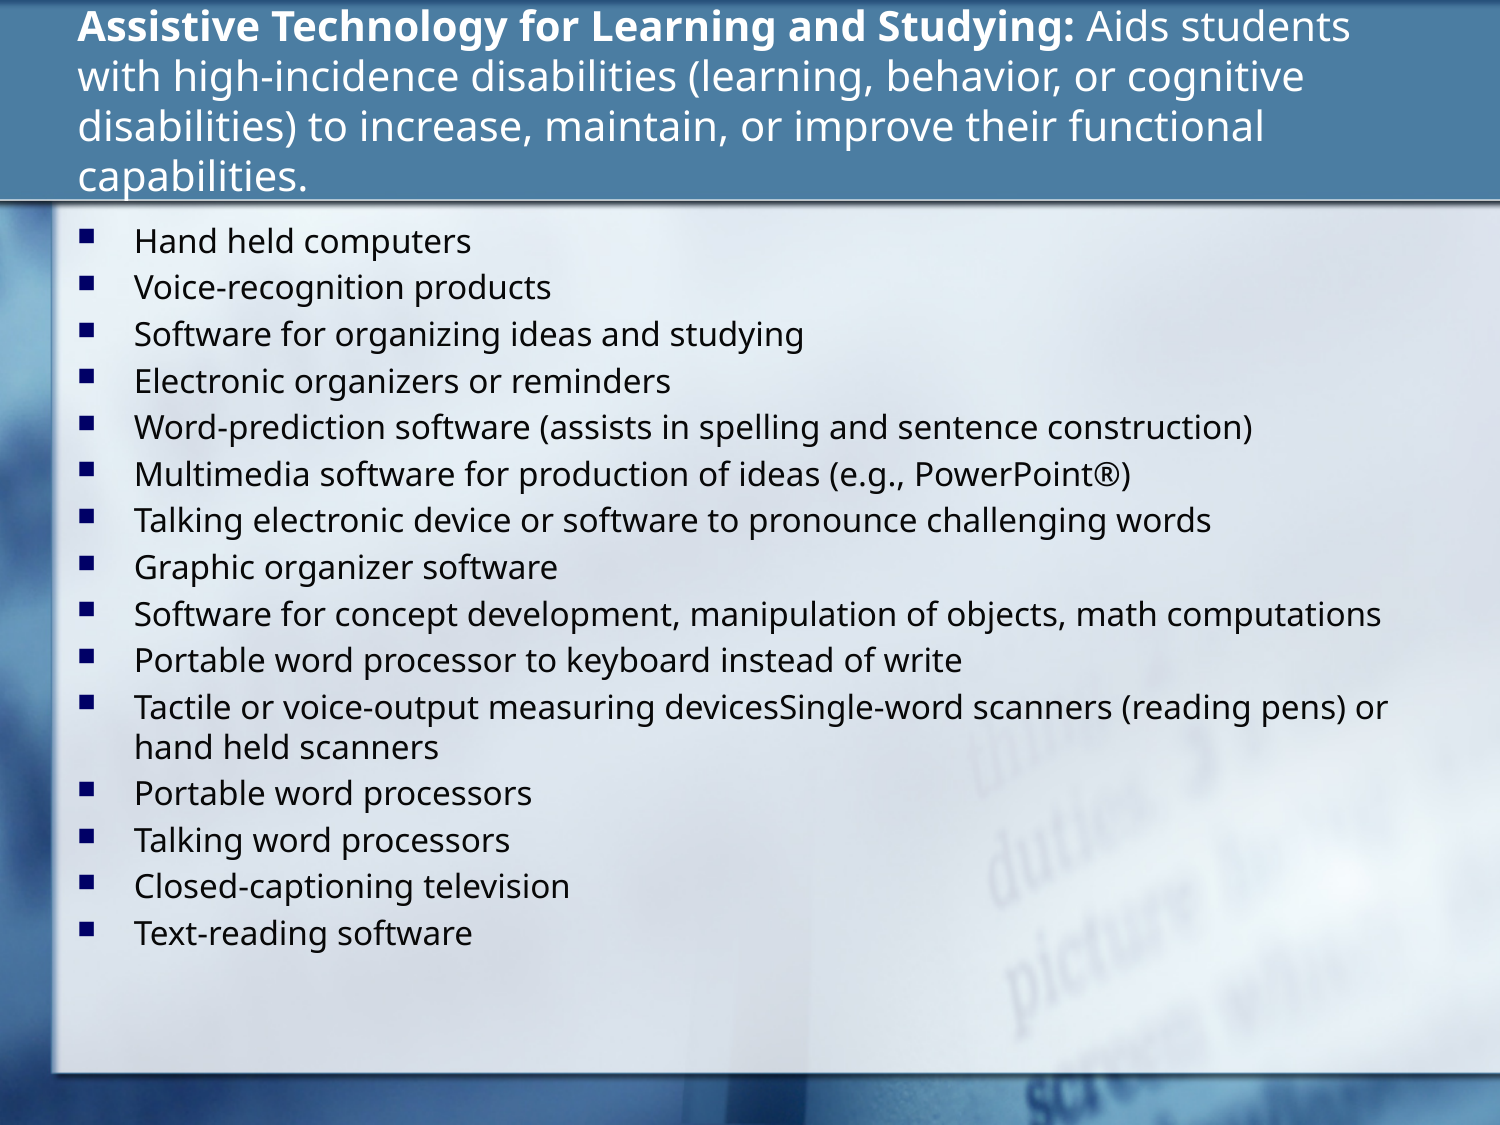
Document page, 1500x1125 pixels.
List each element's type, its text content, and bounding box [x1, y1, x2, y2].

title Assistive Technology for Learning and Studying: Aids students with high-incidence disabilities (learning, behavior, or cognitive disabilities) to increase, maintain, or improve their functional capabilities. [62, 12, 1462, 188]
picture [0, 0, 1500, 1125]
list Hand held computers Voice-recognition products Software for organizing ideas and studying Electronic organizers or reminders Word-prediction software (assists in spelling and sentence construction) Multimedia software for production of ideas (e.g., PowerPoint®) Talking electronic device or software to pronounce challenging words Graphic organizer software Software for concept development, manipulation of objects, math computations Portable word processor to keyboard instead of write Tactile or voice-output measuring devicesSingle-word scanners (reading pens) or hand held scanners Portable word processors Talking word processors Closed-captioning television Text-reading software [62, 212, 1463, 1076]
